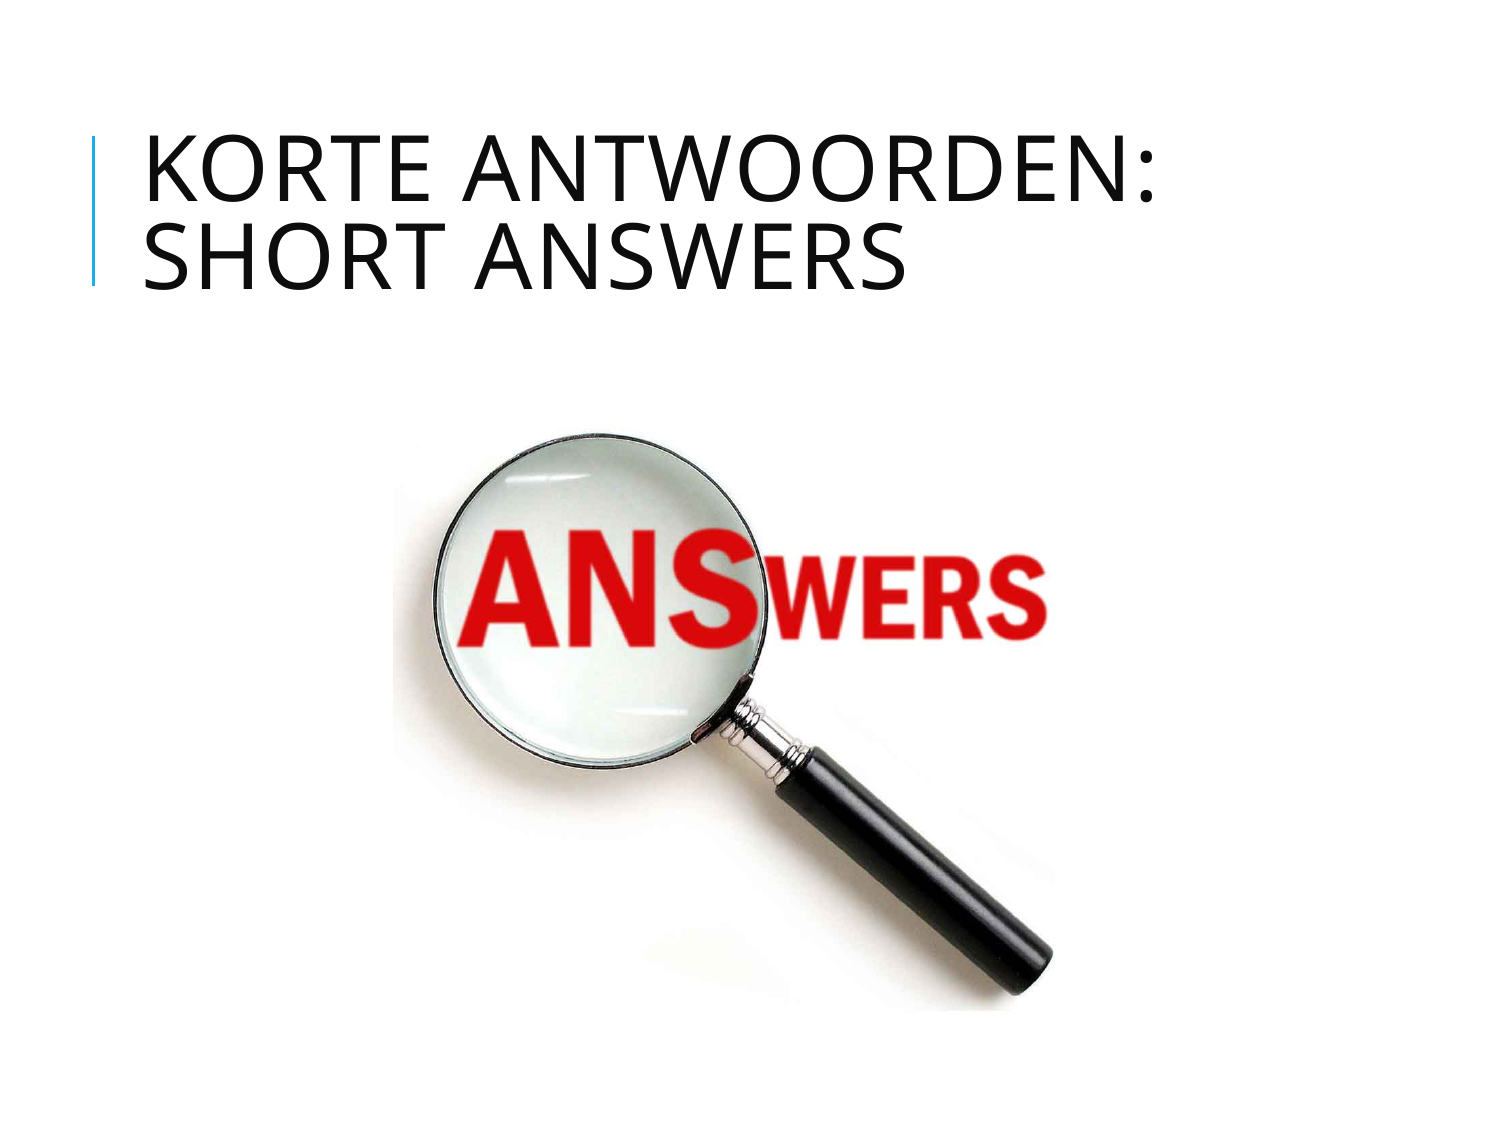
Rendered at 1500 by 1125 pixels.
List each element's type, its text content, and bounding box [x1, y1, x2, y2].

title Korte antwoorden: short answers [126, 96, 1322, 342]
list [393, 374, 1055, 1036]
